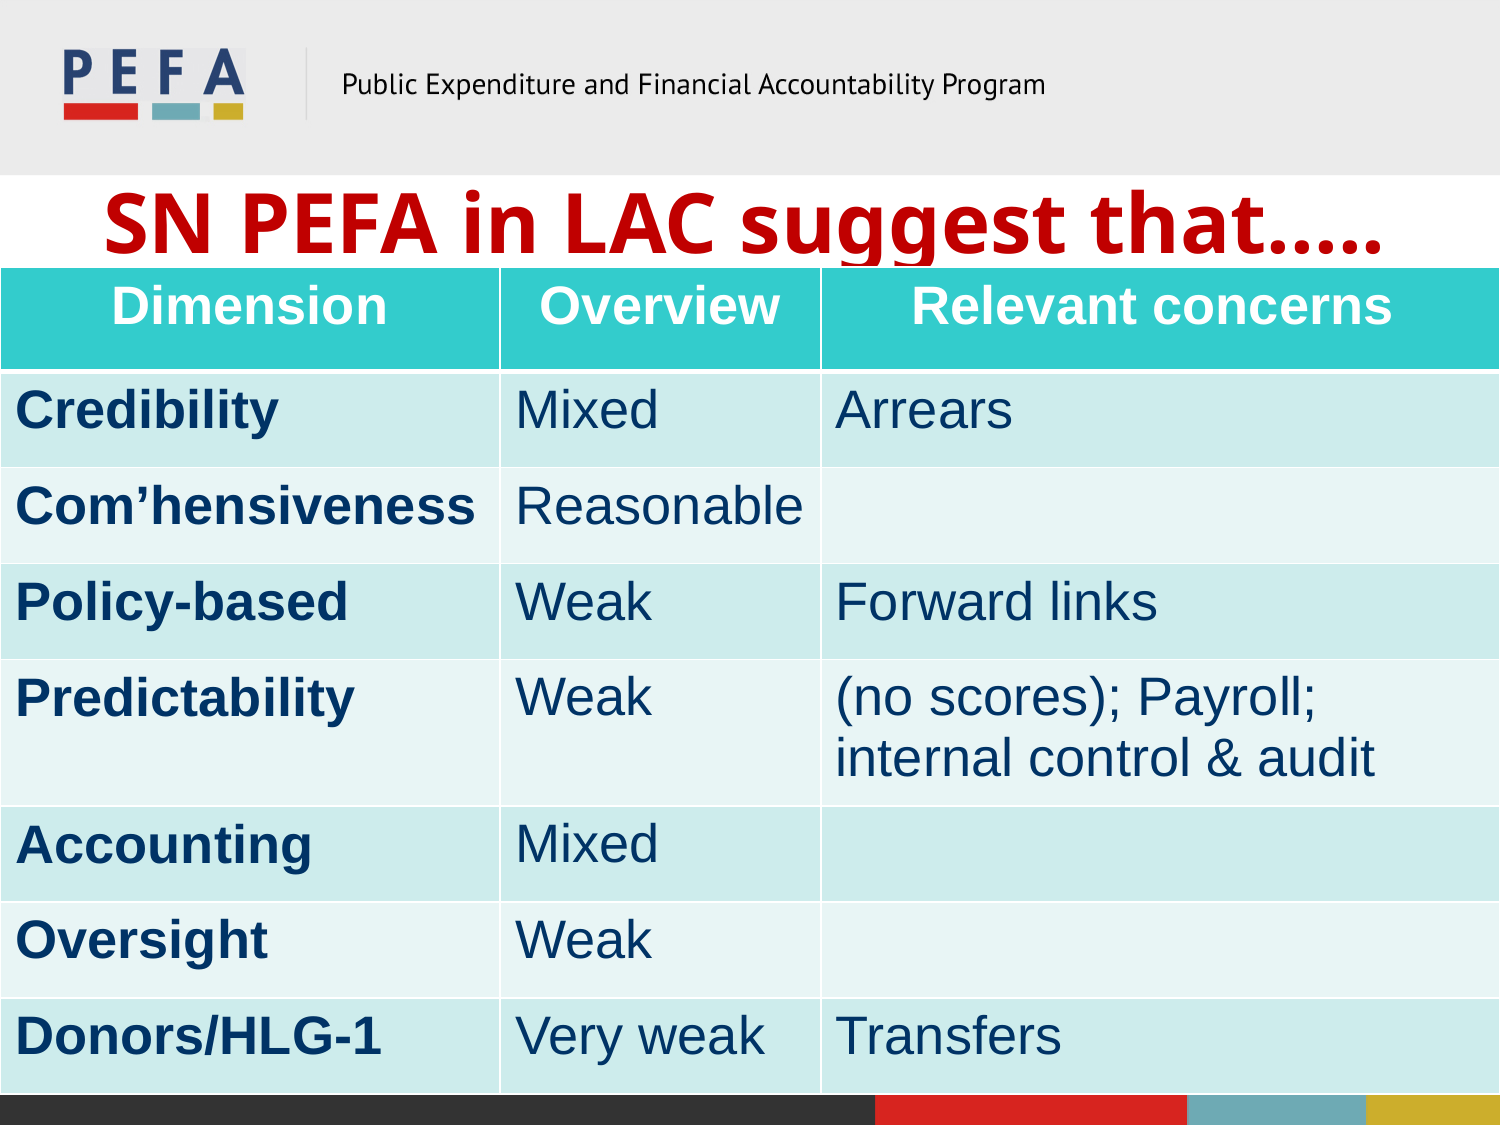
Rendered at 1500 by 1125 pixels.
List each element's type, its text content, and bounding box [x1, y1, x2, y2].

table_header Overview [501, 268, 820, 369]
table_cell Accounting [1, 807, 499, 901]
table_cell Mixed [501, 807, 820, 901]
picture [0, 0, 1500, 266]
table_cell Mixed [501, 374, 820, 467]
picture [0, 1095, 1500, 1125]
table_header Relevant concerns [822, 268, 1499, 369]
table_cell [822, 807, 1499, 901]
table_cell Transfers [822, 999, 1499, 1093]
table_cell Oversight [1, 903, 499, 997]
table_header Dimension [1, 268, 499, 369]
table_cell Com’hensiveness [1, 468, 499, 563]
table_cell Weak [501, 564, 820, 659]
table_cell [822, 468, 1499, 563]
table_cell Weak [501, 903, 820, 997]
table_cell Donors/HLG-1 [1, 999, 499, 1093]
table_cell Credibility [1, 374, 499, 467]
table_cell Policy-based [1, 564, 499, 659]
table_cell Predictability [1, 660, 499, 805]
table_cell Reasonable [501, 468, 820, 563]
title SN PEFA in LAC suggest that..... [64, 184, 1426, 266]
table_cell (no scores); Payroll; internal control & audit [822, 660, 1499, 805]
table_cell Forward links [822, 564, 1499, 659]
table_cell Weak [501, 660, 820, 805]
table_cell Arrears [822, 374, 1499, 467]
table_cell [822, 903, 1499, 997]
table_cell Very weak [501, 999, 820, 1093]
